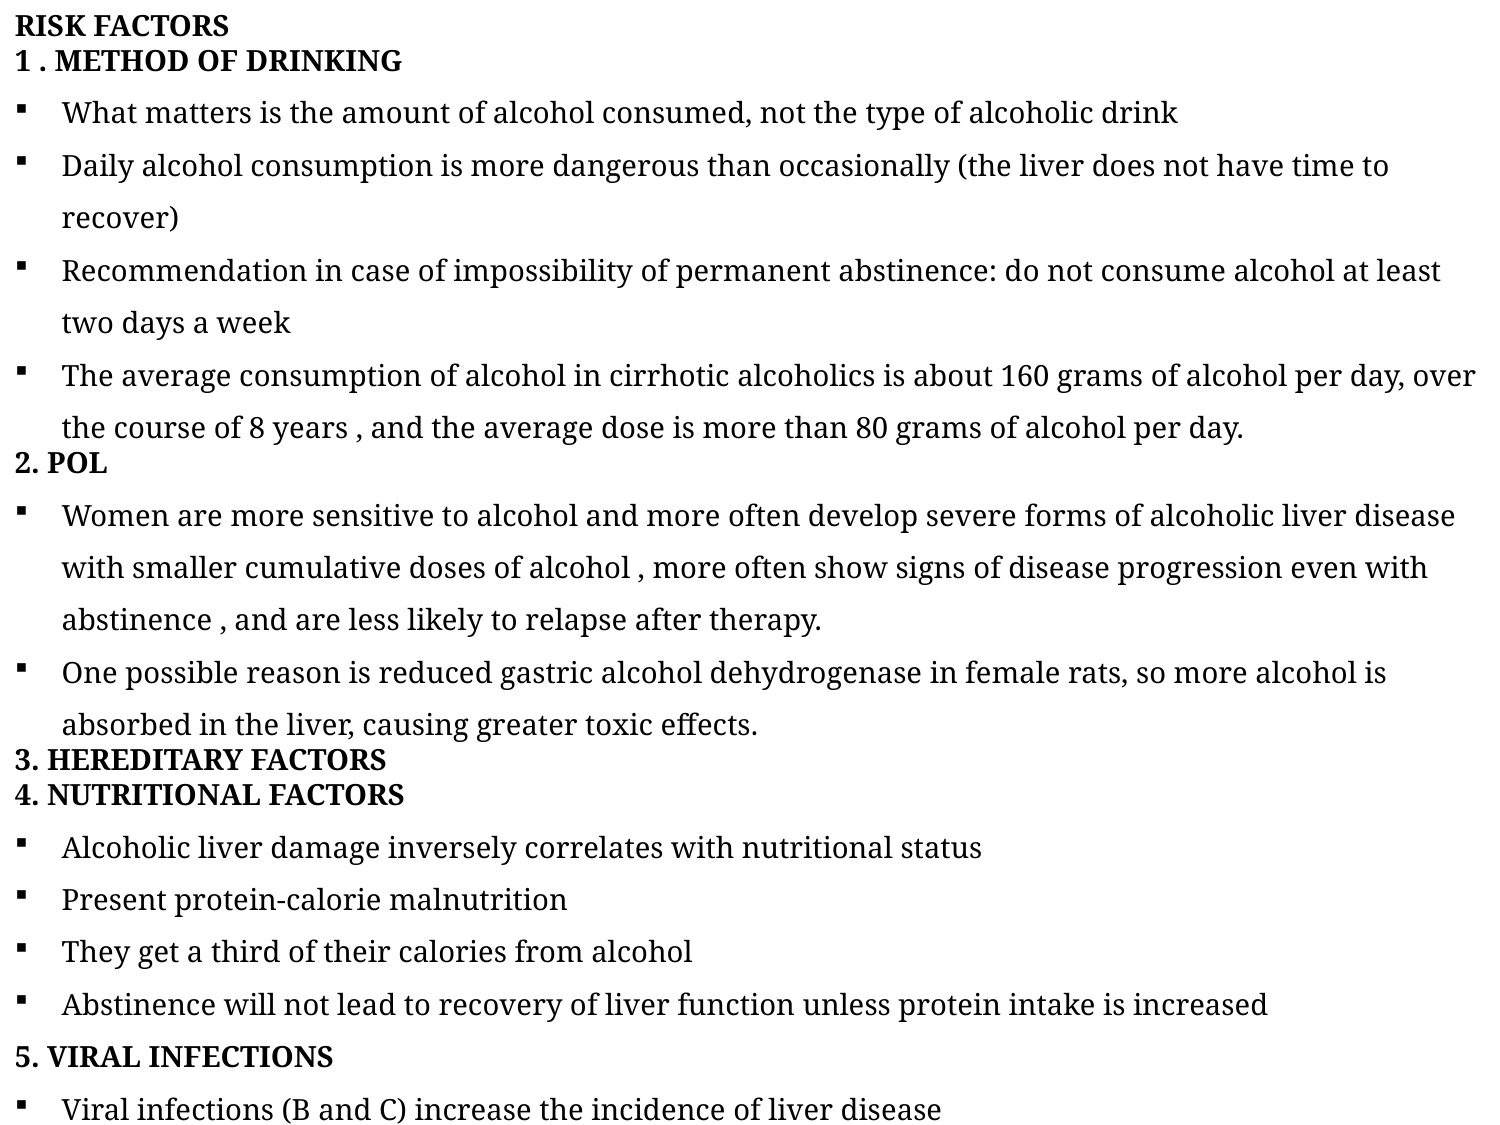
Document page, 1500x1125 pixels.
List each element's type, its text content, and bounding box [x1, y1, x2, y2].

text_box RISK FACTORS 1 . METHOD OF DRINKING What matters is the amount of alcohol consumed, not the type of alcoholic drink Daily alcohol consumption is more dangerous than occasionally (the liver does not have time to recover) Recommendation in case of impossibility of permanent abstinence: do not consume alcohol at least two days a week The average consumption of alcohol in cirrhotic alcoholics is about 160 grams of alcohol per day, over the course of 8 years , and the average dose is more than 80 grams of alcohol per day. 2. POL Women are more sensitive to alcohol and more often develop severe forms of alcoholic liver disease with smaller cumulative doses of alcohol , more often show signs of disease progression even with abstinence , and are less likely to relapse after therapy. One possible reason is reduced gastric alcohol dehydrogenase in female rats, so more alcohol is absorbed in the liver, causing greater toxic effects. 3. HEREDITARY FACTORS 4. NUTRITIONAL FACTORS Alcoholic liver damage inversely correlates with nutritional status Present protein-calorie malnutrition They get a third of their calories from alcohol Abstinence will not lead to recovery of liver function unless protein intake is increased 5. VIRAL INFECTIONS Viral infections (B and C) increase the incidence of liver disease Liver disease develops earlier and with a lower cumulative dose of alcohol [0, 0, 1500, 1125]
